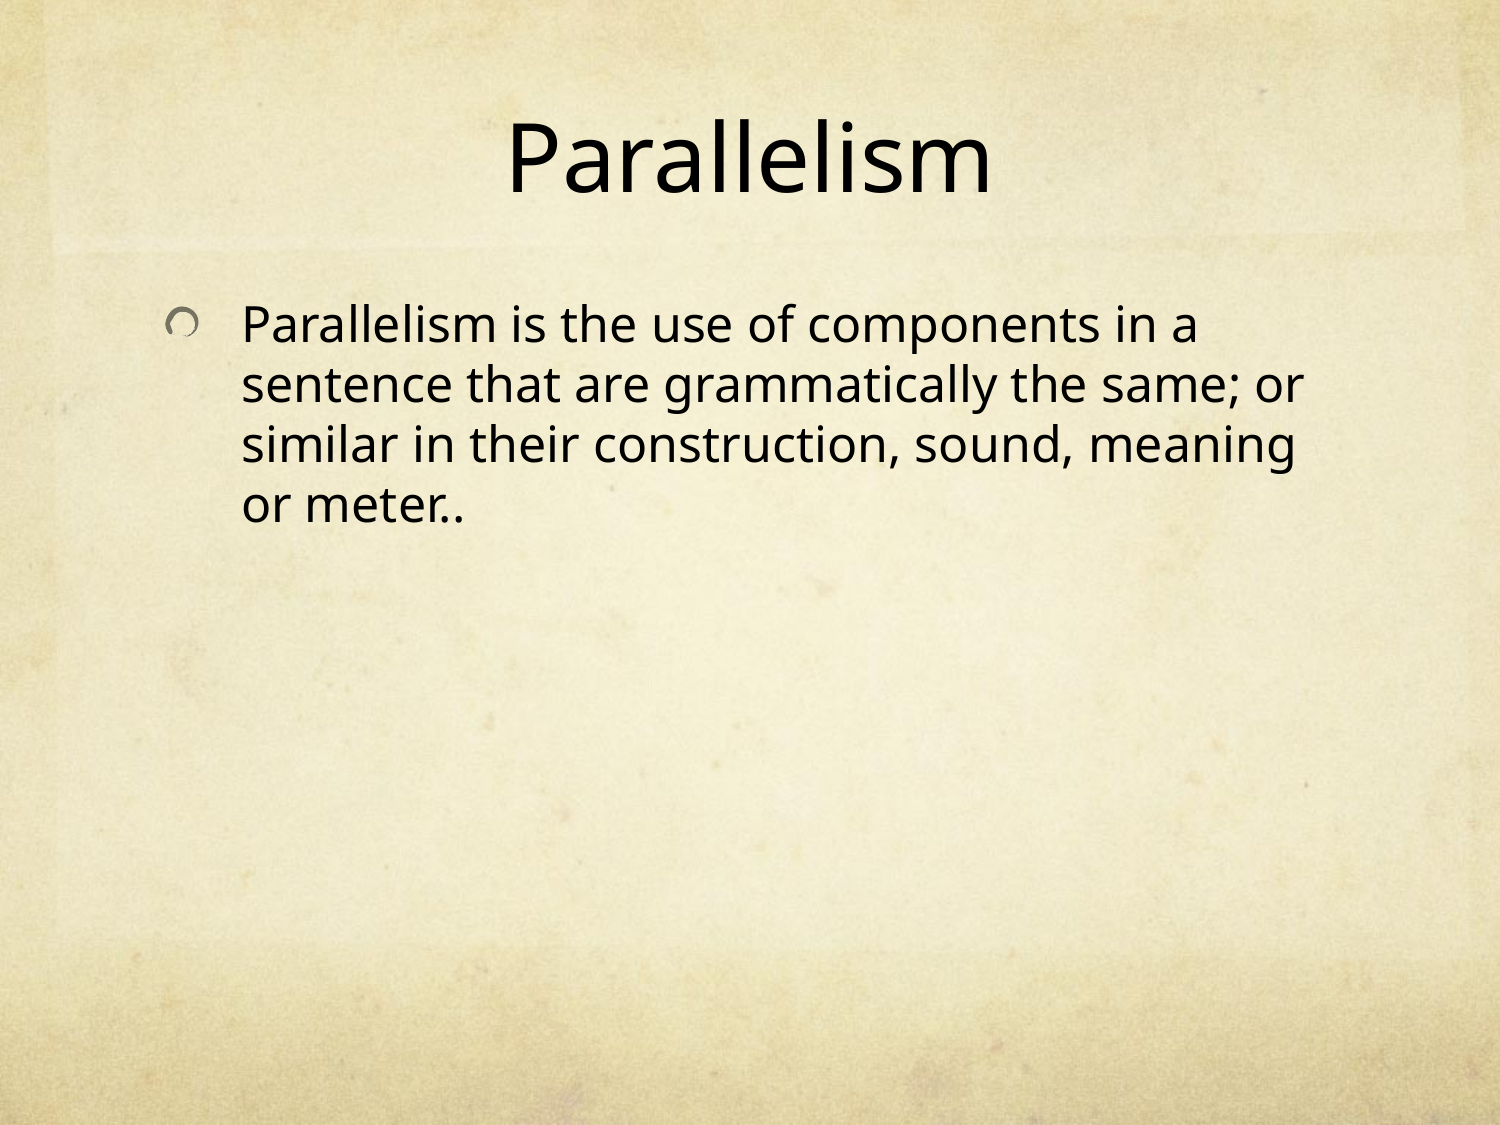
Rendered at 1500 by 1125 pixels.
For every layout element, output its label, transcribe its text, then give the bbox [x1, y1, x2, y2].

list Parallelism is the use of components in a sentence that are grammatically the same; or similar in their construction, sound, meaning or meter.. [150, 284, 1350, 950]
title Parallelism [150, 82, 1350, 225]
picture [0, 0, 1500, 1125]
